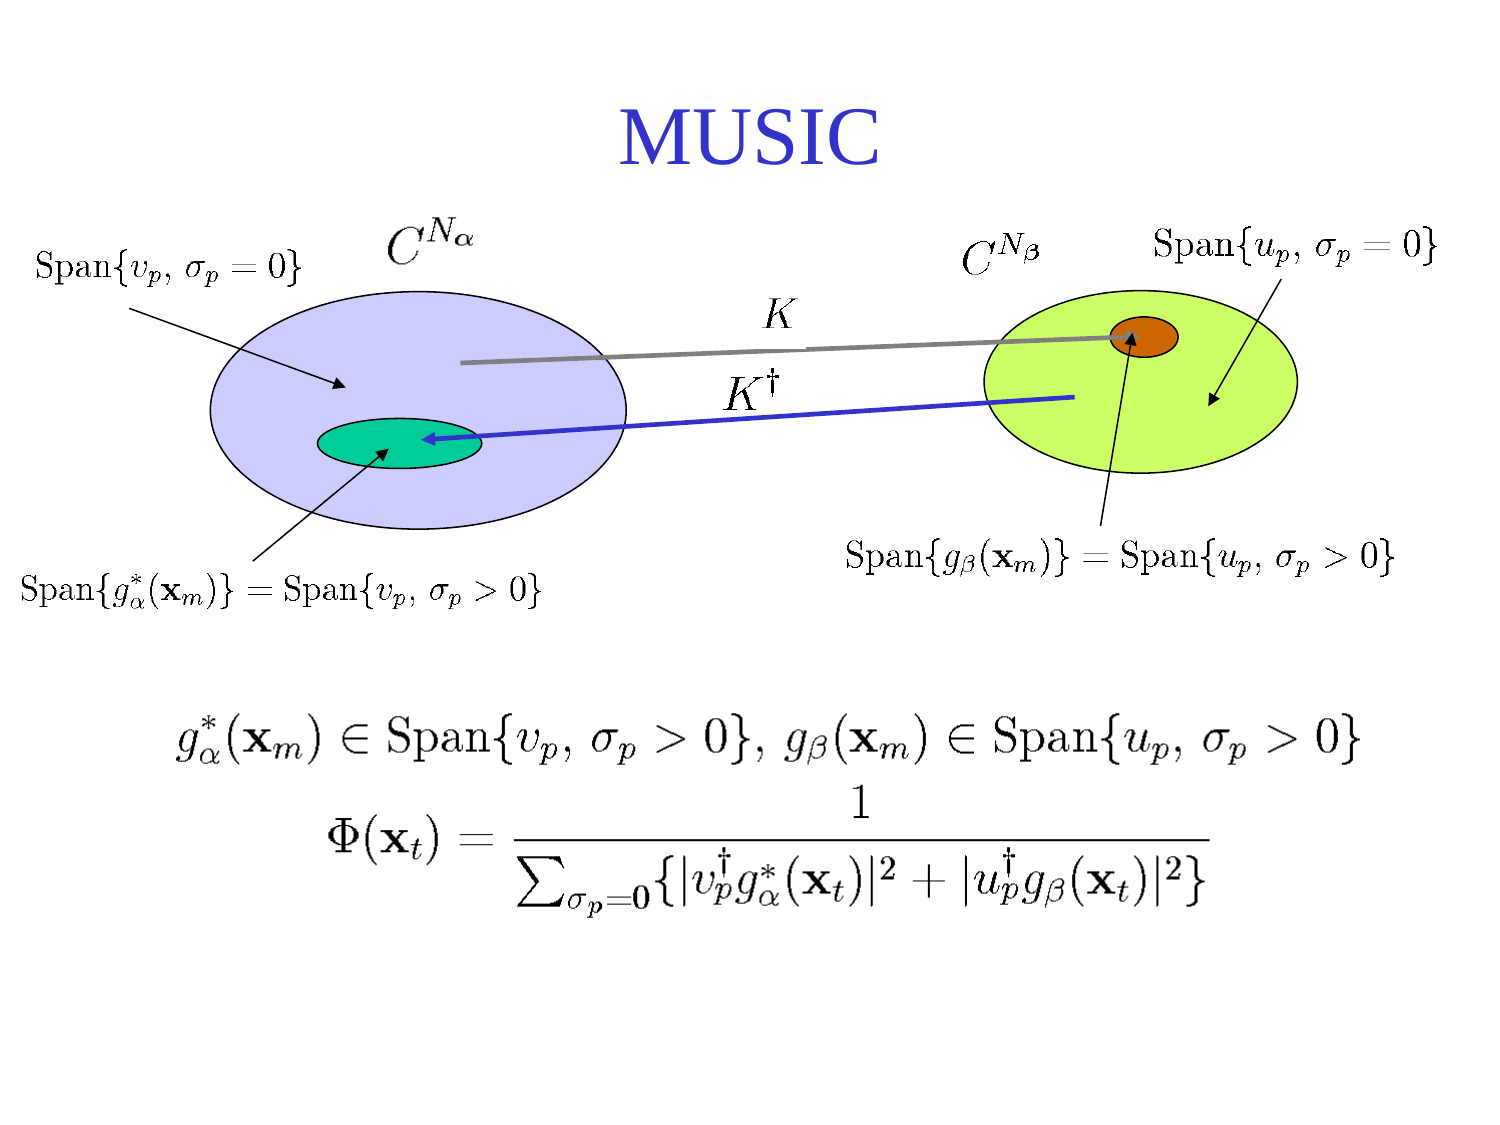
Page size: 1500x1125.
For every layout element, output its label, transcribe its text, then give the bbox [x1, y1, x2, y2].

title MUSIC [112, 37, 1388, 226]
text_box [279, 448, 389, 539]
text_box [133, 310, 346, 390]
text_box [421, 420, 715, 446]
picture [753, 277, 807, 349]
text_box [1110, 316, 1179, 358]
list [384, 208, 475, 279]
picture [720, 357, 780, 419]
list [834, 516, 1403, 600]
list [126, 669, 1403, 956]
text_box [1208, 293, 1274, 407]
text_box [1102, 332, 1137, 515]
text_box [811, 330, 1132, 350]
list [0, 540, 550, 639]
text_box [984, 338, 1128, 472]
text_box [313, 427, 625, 530]
text_box [1133, 332, 1141, 340]
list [950, 222, 1044, 288]
text_box [317, 418, 482, 469]
text_box [210, 291, 627, 512]
picture [1144, 203, 1447, 285]
picture [26, 233, 311, 303]
text_box [1000, 290, 1298, 474]
